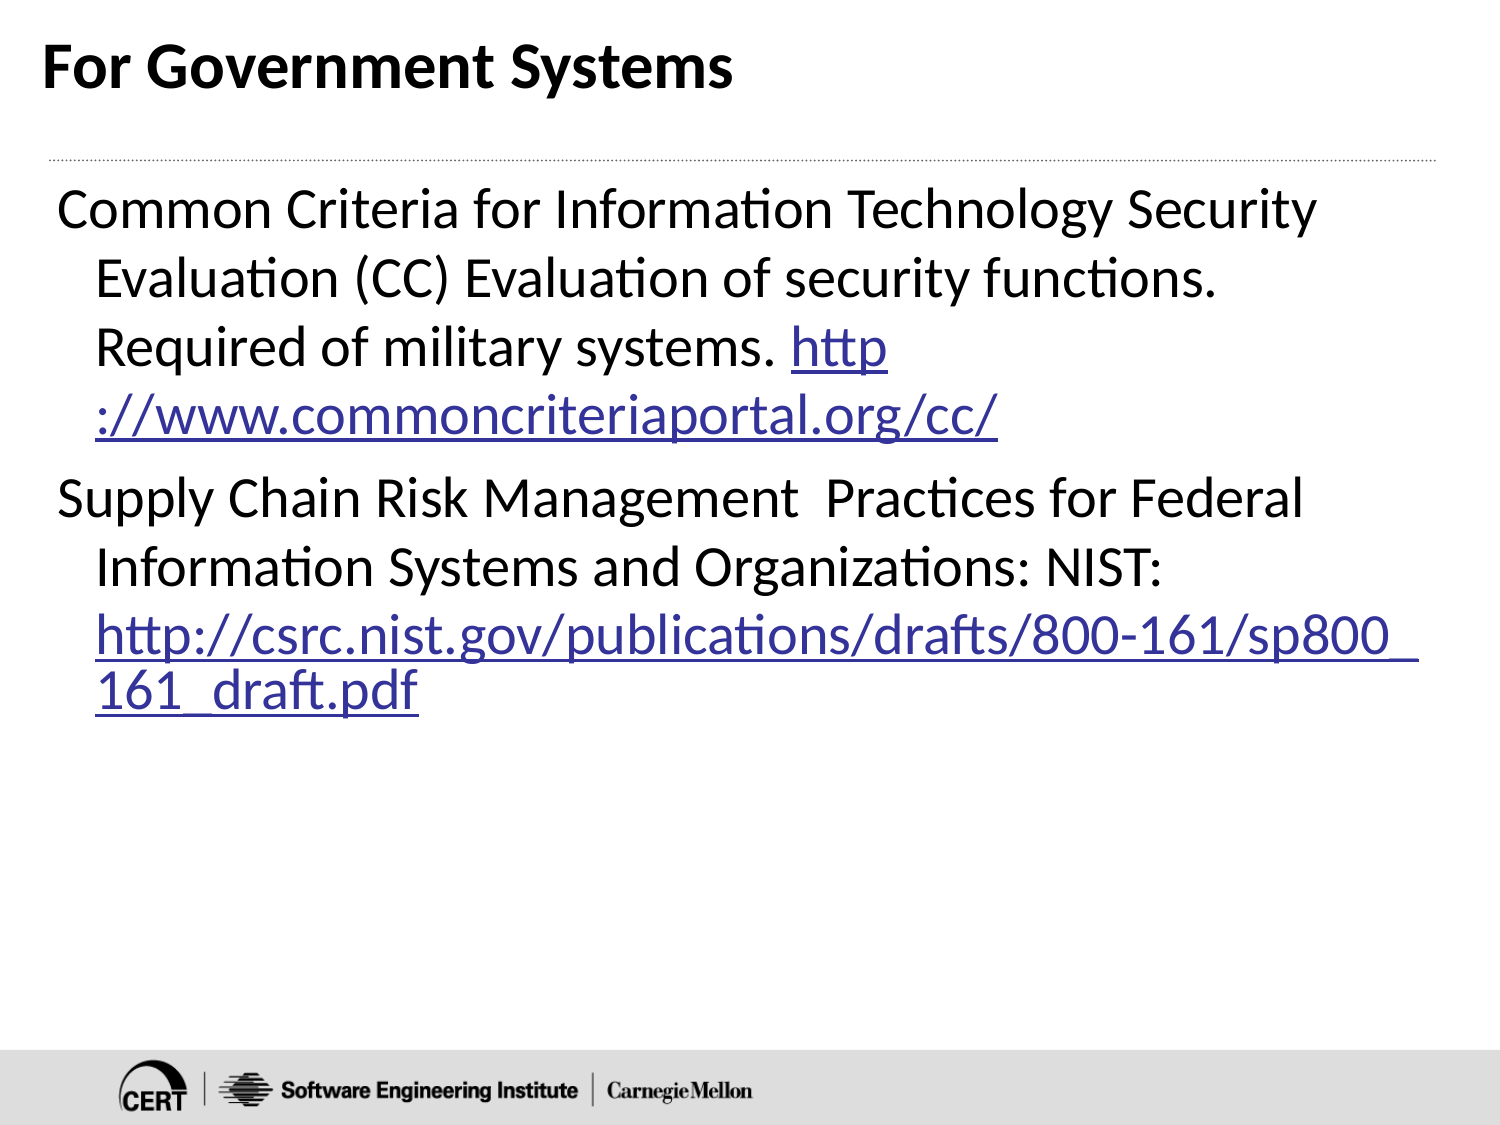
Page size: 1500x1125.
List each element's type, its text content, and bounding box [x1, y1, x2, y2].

picture [102, 1056, 765, 1117]
list Common Criteria for Information Technology Security Evaluation (CC) Evaluation of security functions. Required of military systems. http://www.commoncriteriaportal.org/cc/ Supply Chain Risk Management Practices for Federal Information Systems and Organizations: NIST: http://csrc.nist.gov/publications/drafts/800-161/sp800_161_draft.pdf [57, 173, 1445, 987]
title For Government Systems [42, 37, 1434, 155]
